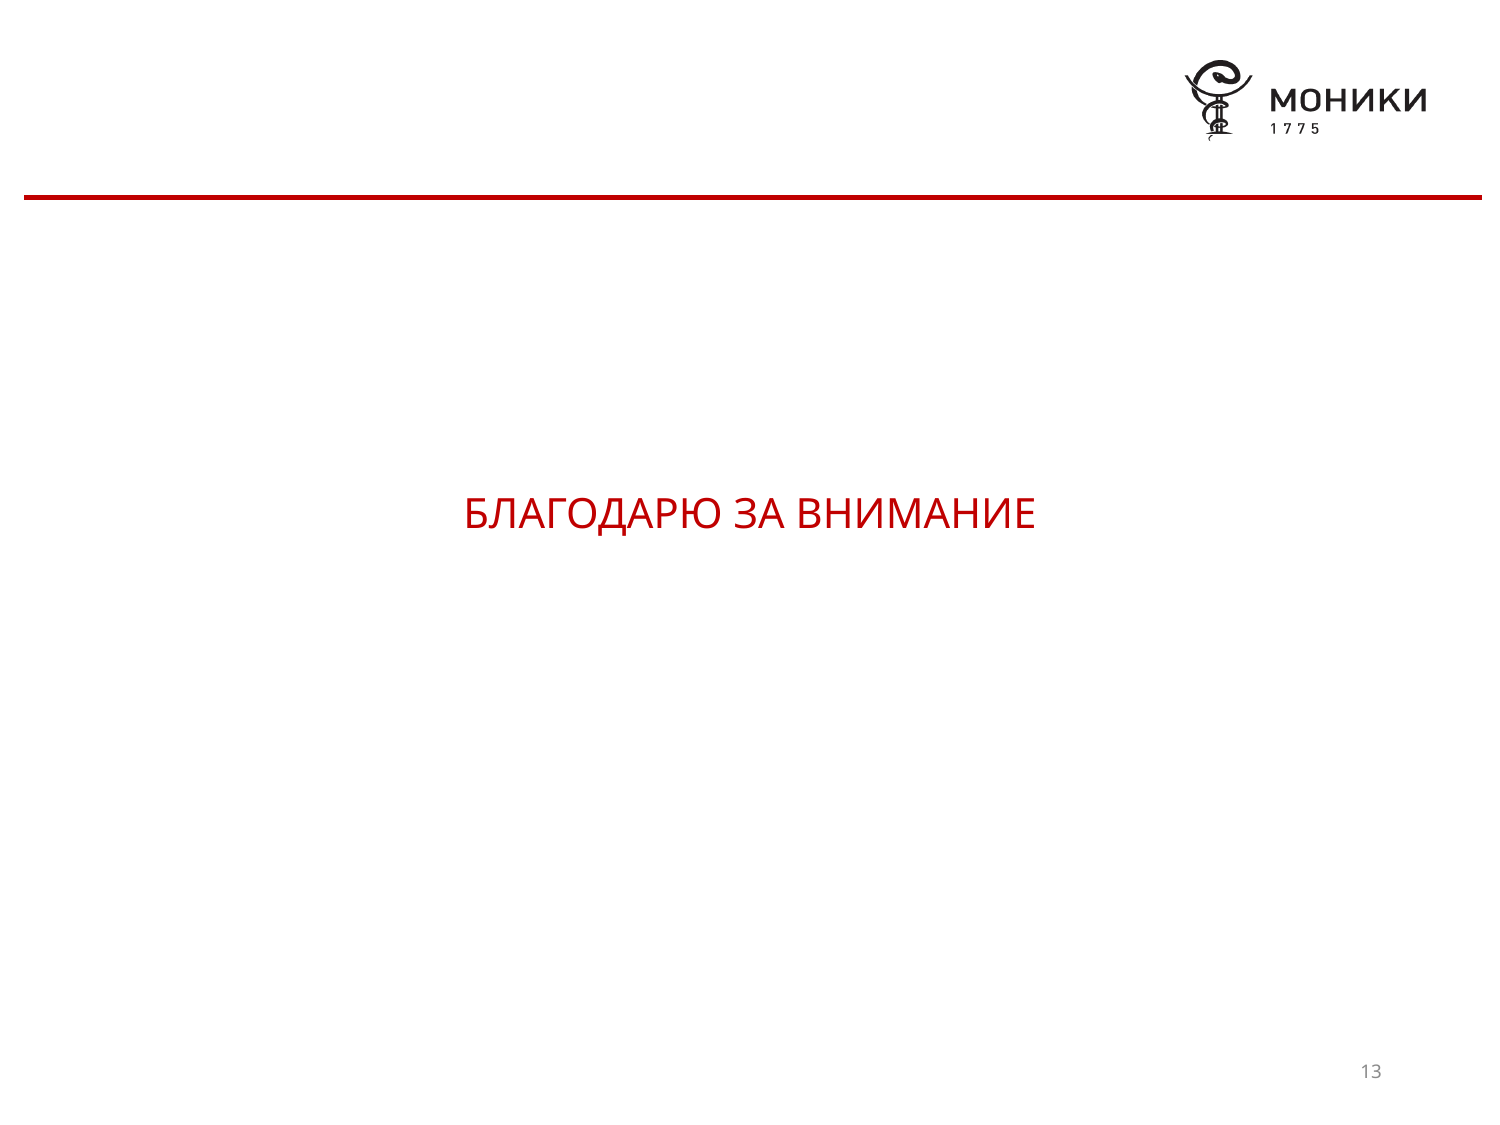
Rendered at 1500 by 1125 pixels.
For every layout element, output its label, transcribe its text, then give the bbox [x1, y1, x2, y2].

slide_number 13 [1059, 1042, 1397, 1103]
text_box [1163, 48, 1447, 148]
text_box БЛАГОДАРЮ ЗА ВНИМАНИЕ [88, 479, 1412, 544]
